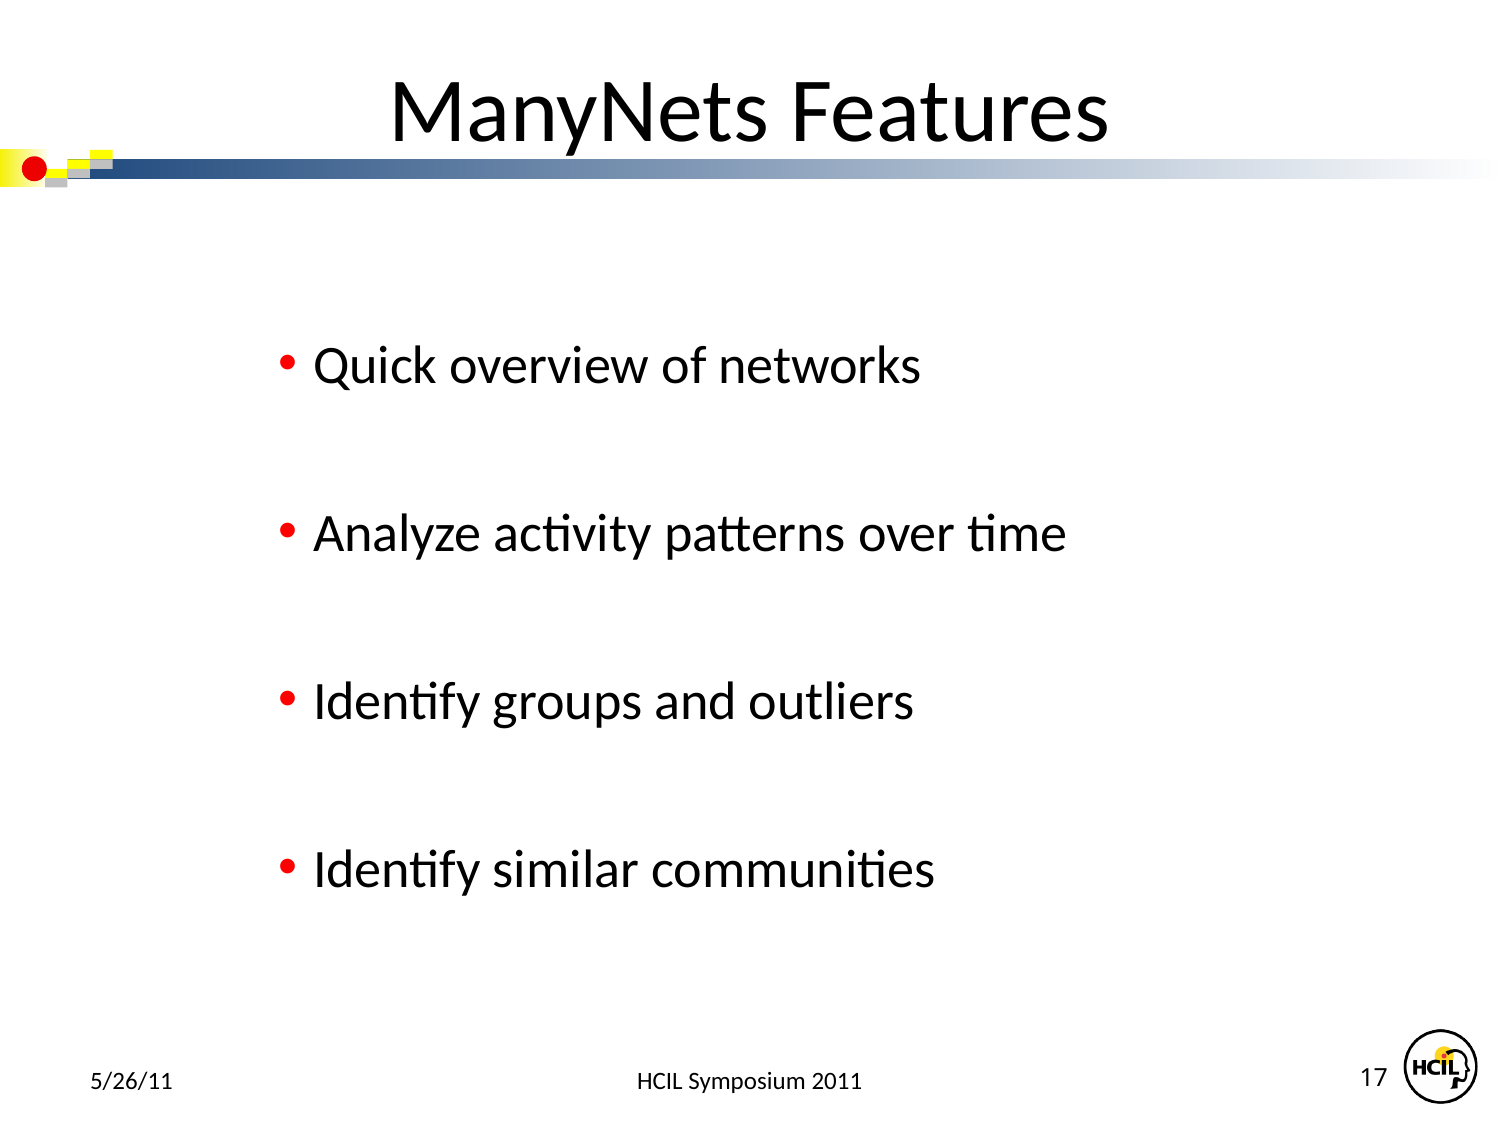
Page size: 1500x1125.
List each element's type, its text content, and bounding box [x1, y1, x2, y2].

footer HCIL Symposium 2011 [512, 1042, 988, 1103]
list Quick overview of networks Analyze activity patterns over time Identify groups and outliers Identify similar communities [124, 321, 1425, 910]
title ManyNets Features [75, 45, 1425, 166]
slide_number 16 [1074, 1042, 1404, 1103]
picture [1403, 1029, 1478, 1104]
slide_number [74, 1042, 426, 1103]
